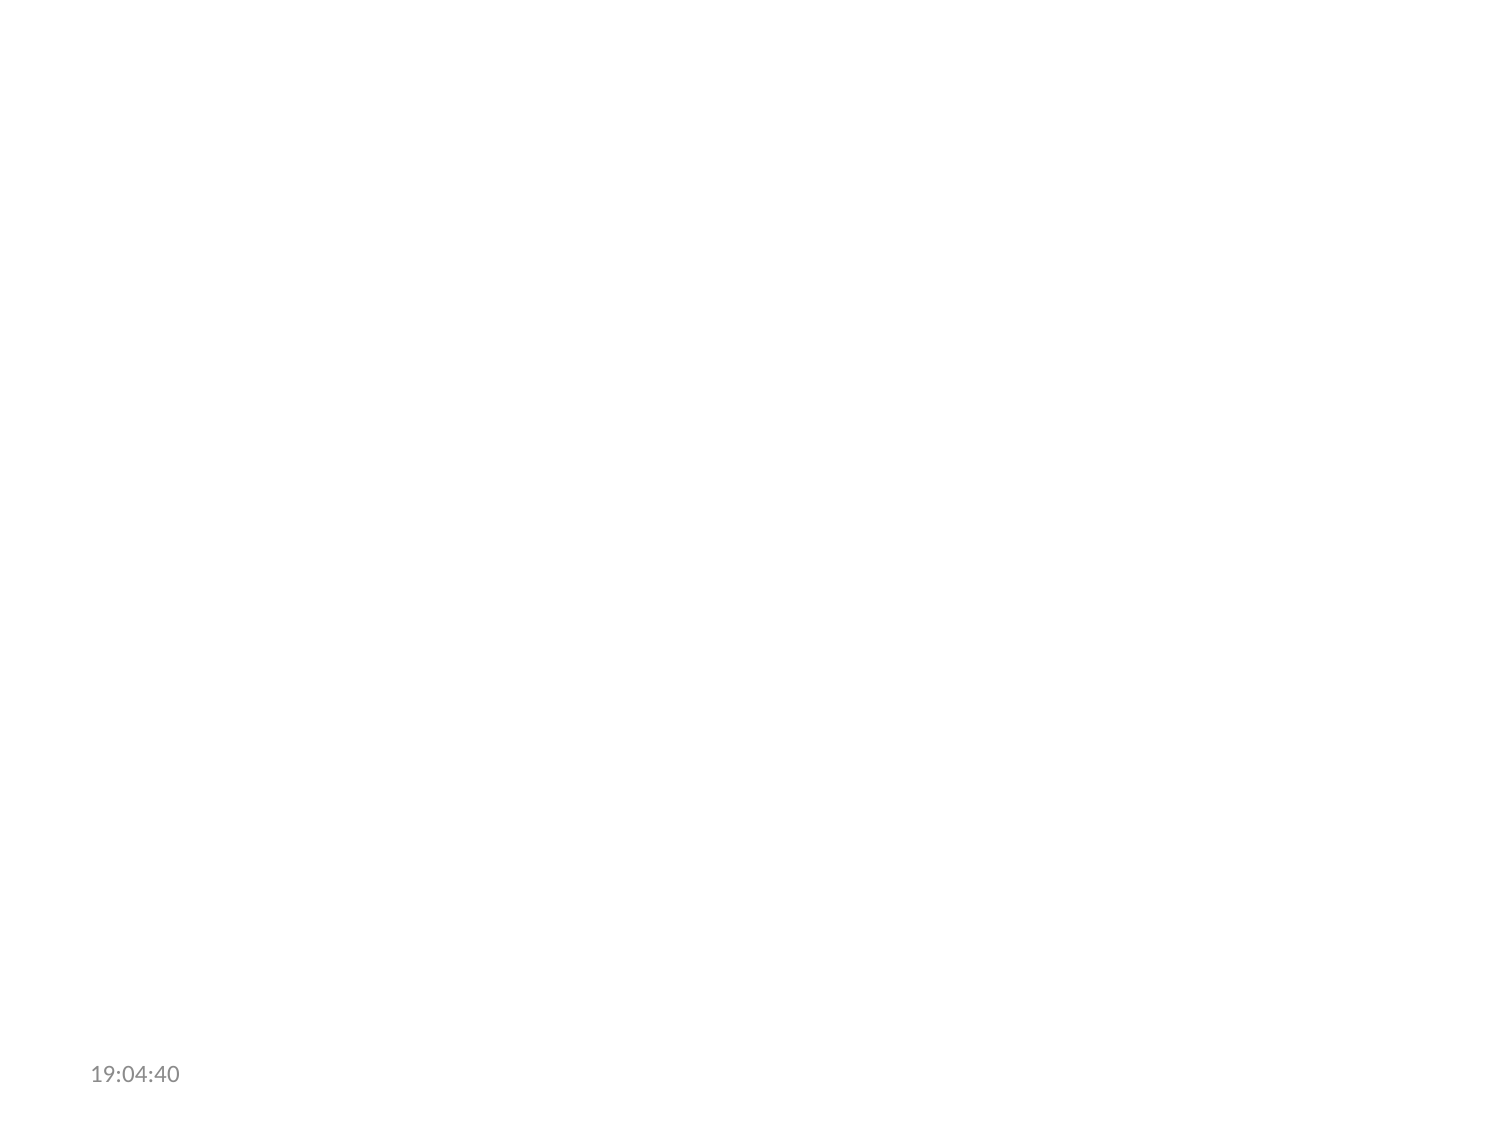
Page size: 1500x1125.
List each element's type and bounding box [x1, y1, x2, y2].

slide_number [75, 1042, 425, 1103]
